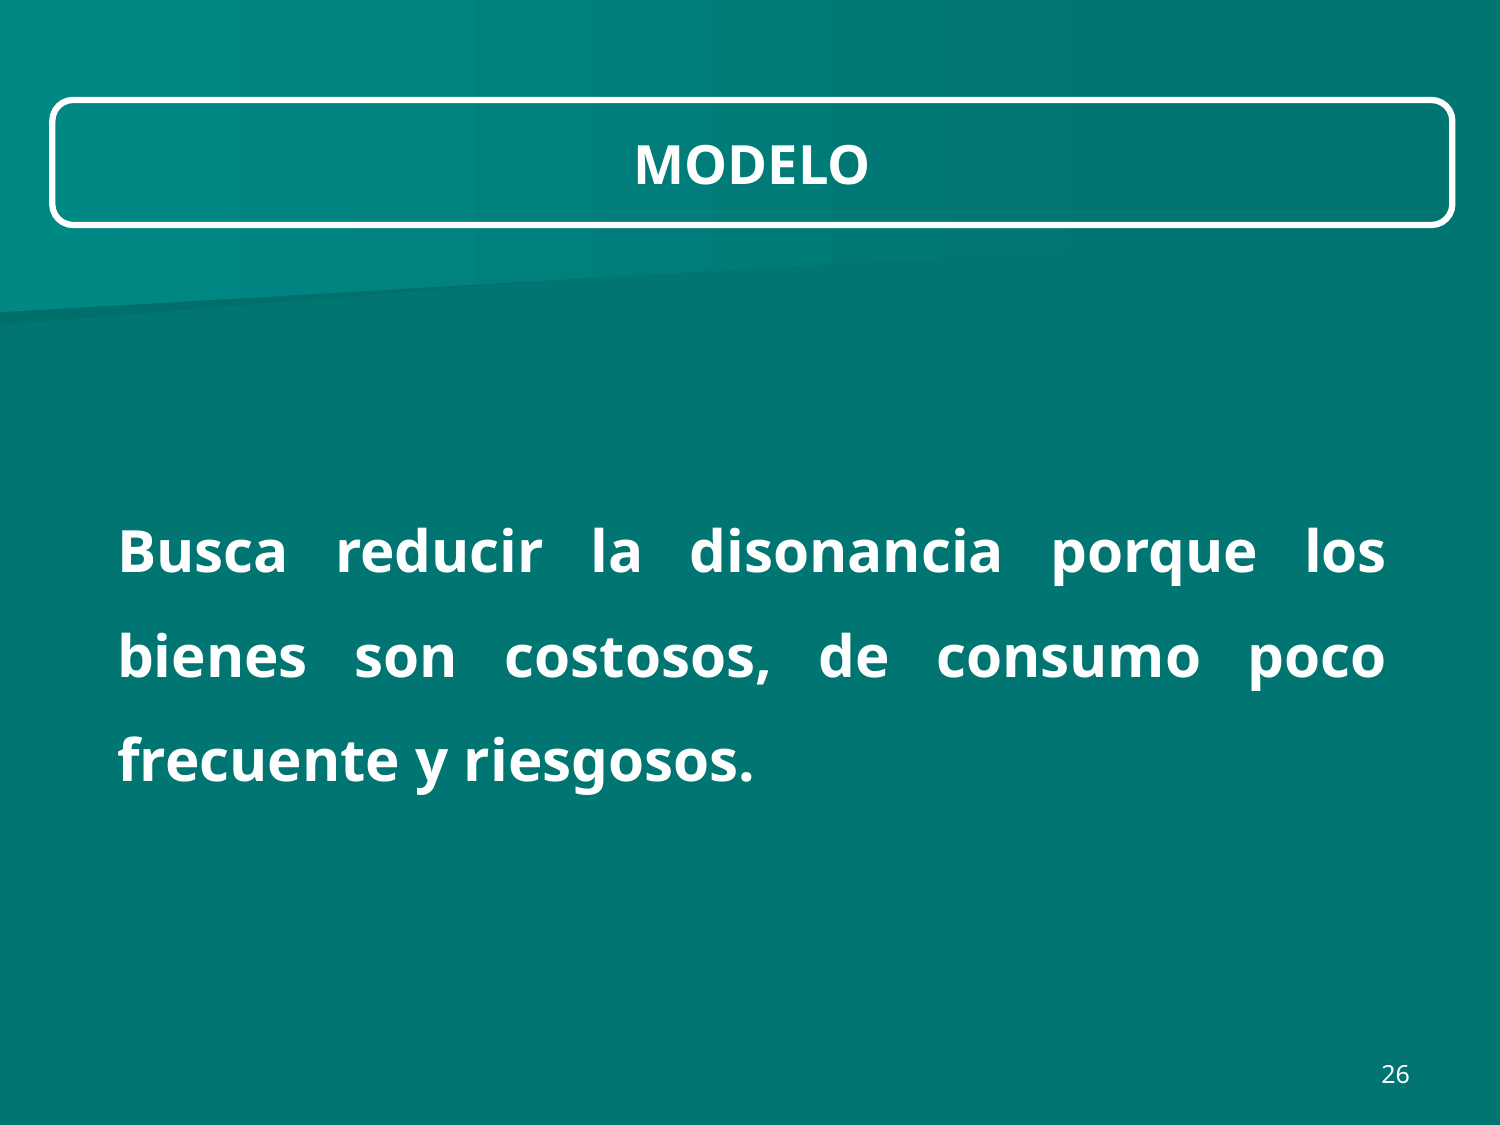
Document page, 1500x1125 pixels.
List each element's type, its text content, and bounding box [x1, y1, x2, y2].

slide_number 26 [1074, 1024, 1426, 1101]
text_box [52, 99, 1453, 803]
